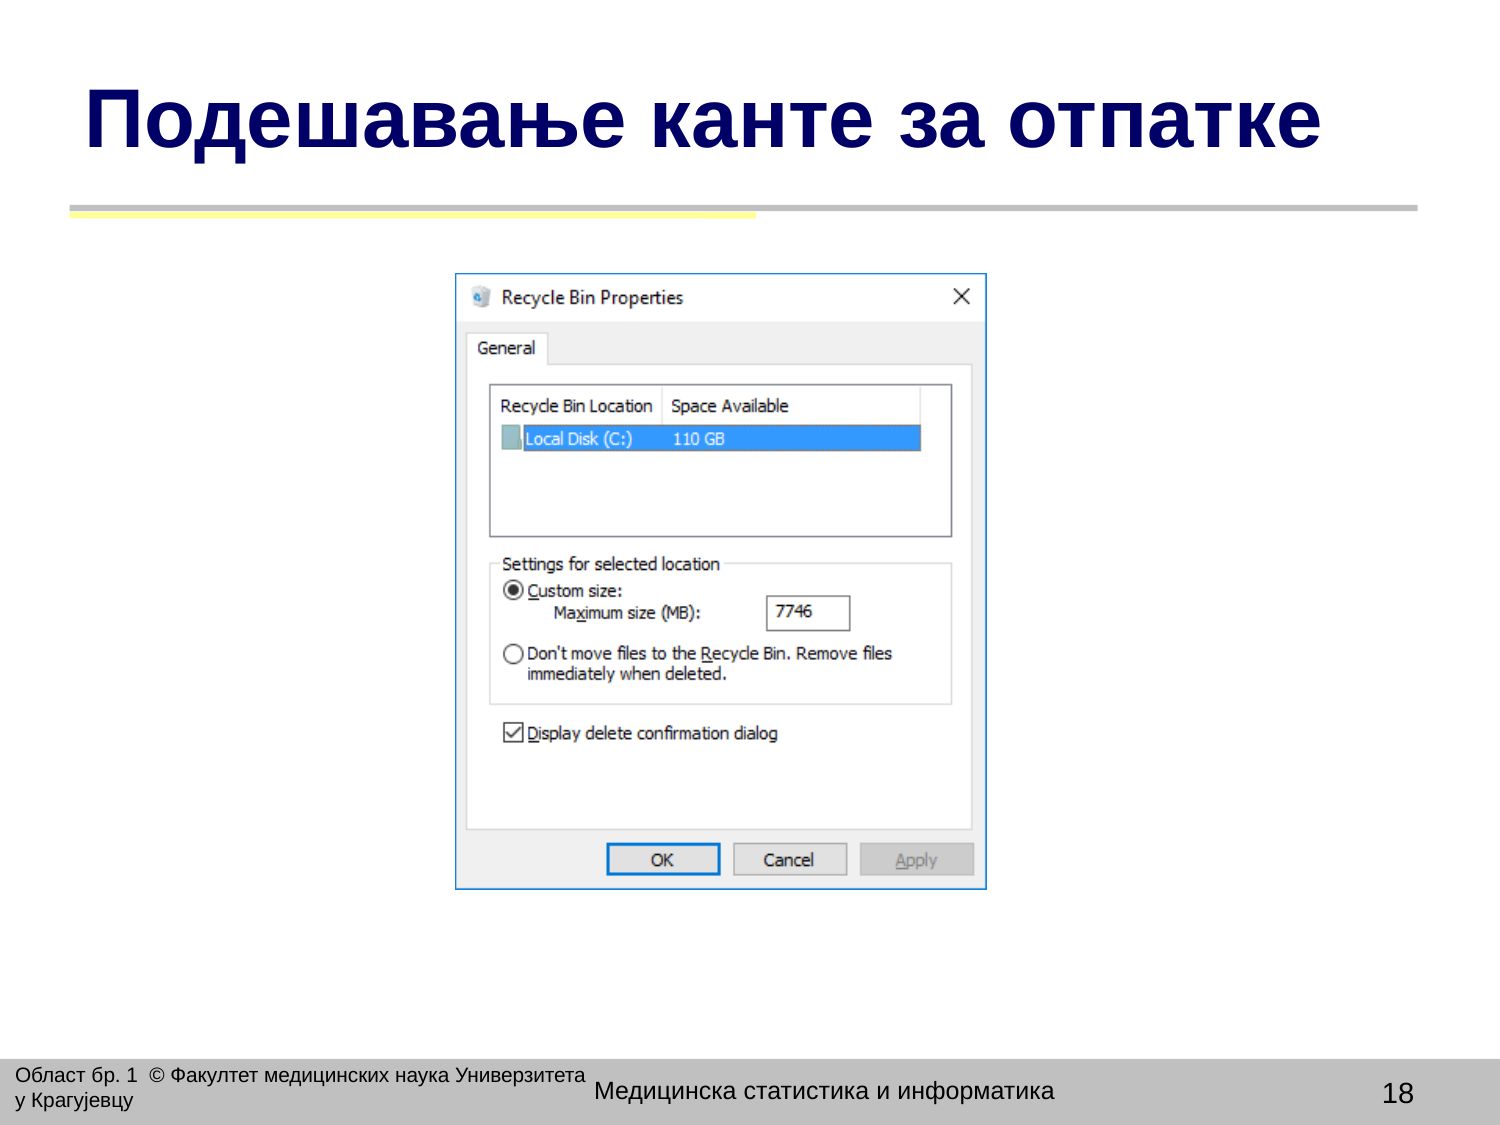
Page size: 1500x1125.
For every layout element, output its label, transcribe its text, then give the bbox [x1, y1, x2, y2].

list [454, 273, 987, 890]
footer Медицинска статистика и информатика [512, 1066, 1138, 1125]
slide_number 18 [1155, 1066, 1430, 1125]
slide_number Област бр. 1 © Факултет медицинских наука Универзитета у Крагујевцу [0, 1053, 614, 1108]
title Подешавање канте за отпатке [69, 19, 1426, 208]
